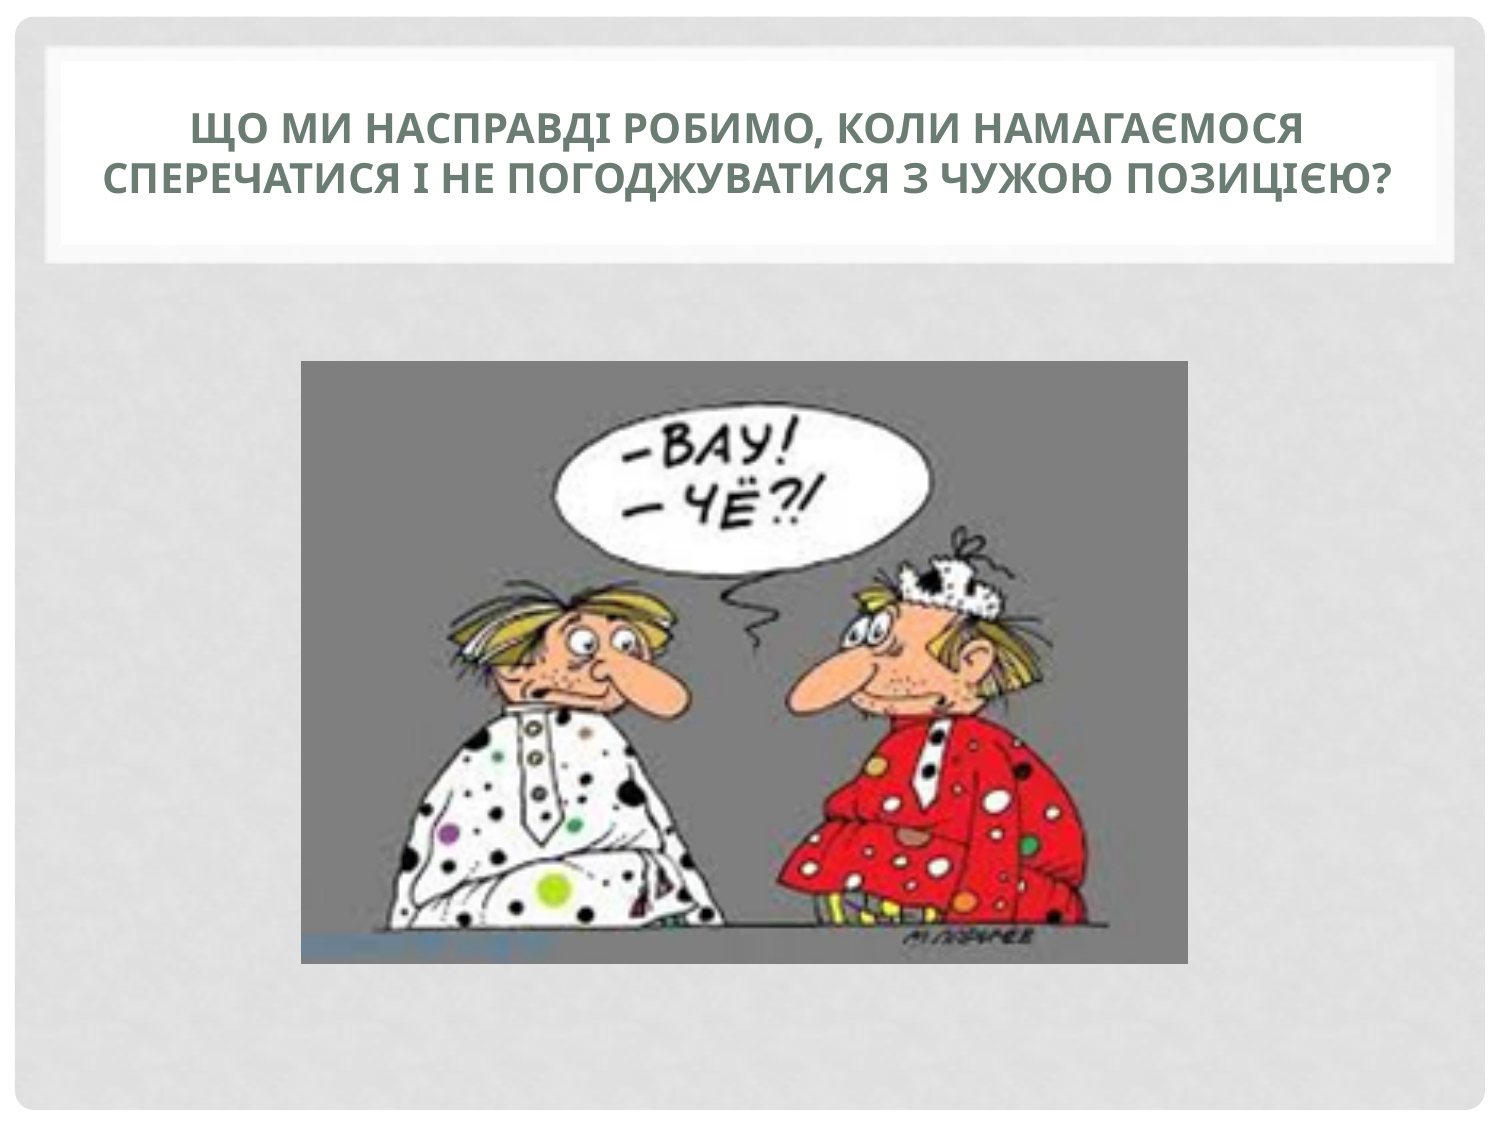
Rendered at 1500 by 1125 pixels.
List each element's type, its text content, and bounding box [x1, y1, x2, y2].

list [300, 361, 1188, 965]
title Що ми насправді робимо, коли намагаємося сперечатися і не погоджуватися з чужою позицією? [69, 66, 1425, 238]
